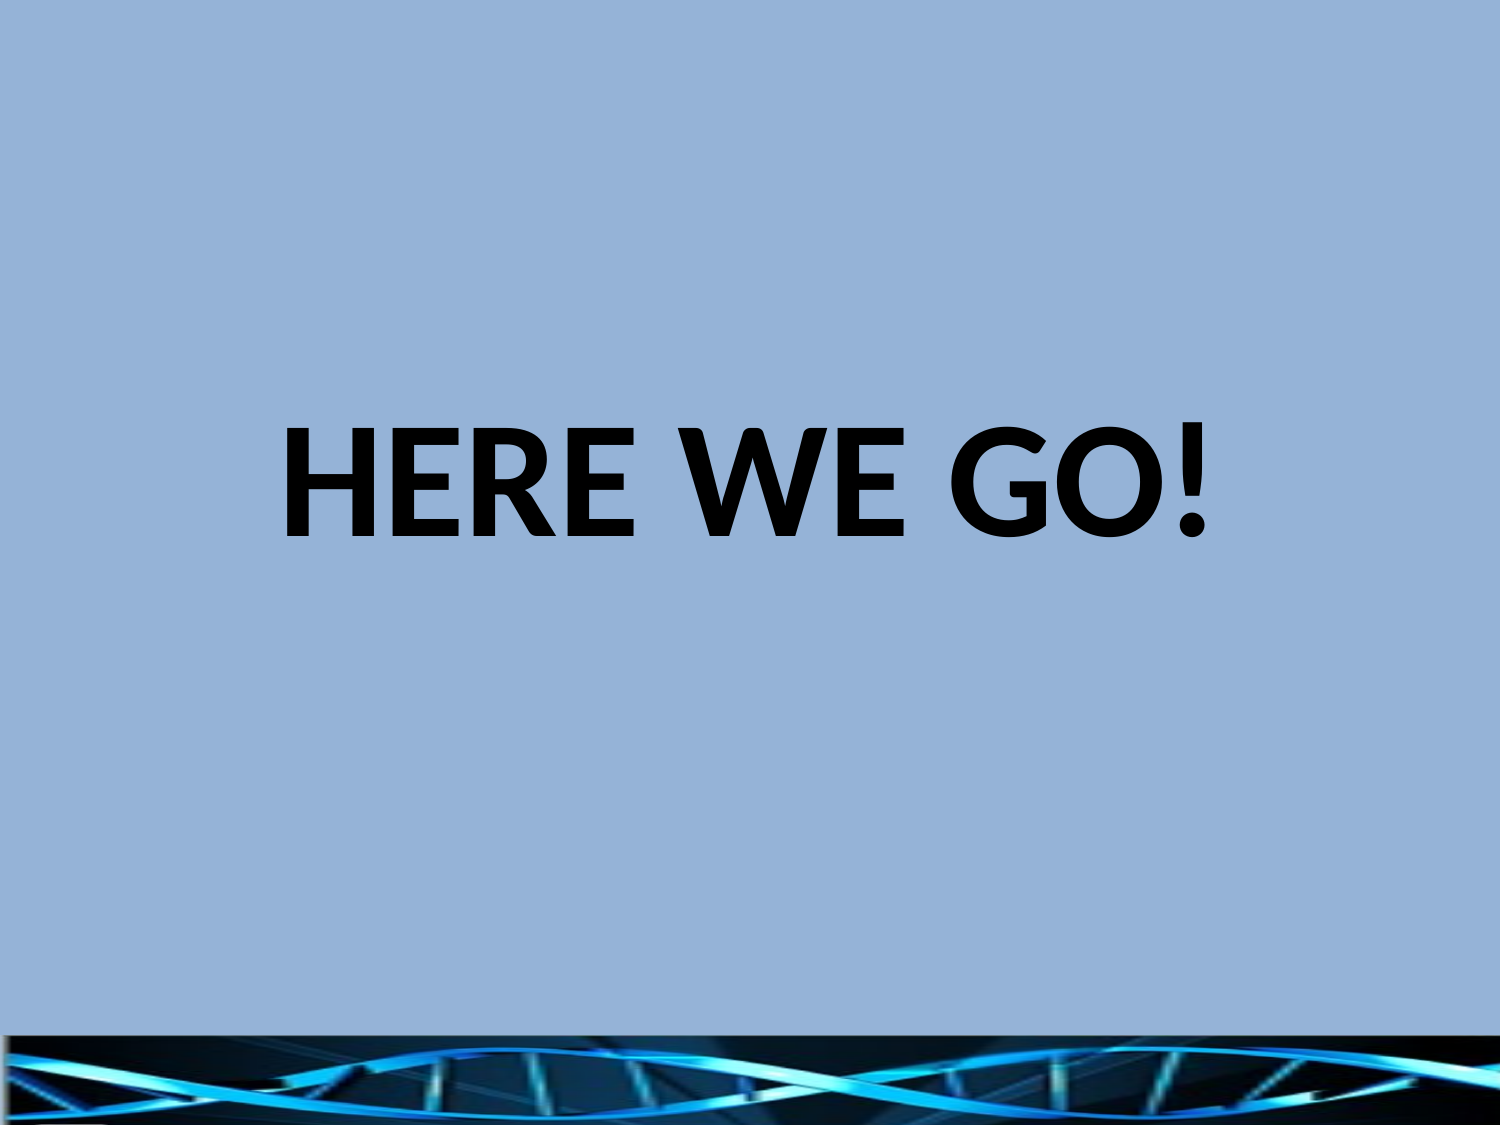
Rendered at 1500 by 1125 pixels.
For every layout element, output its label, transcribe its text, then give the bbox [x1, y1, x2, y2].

title HERE WE GO! [807, 349, 1388, 591]
picture [4, 323, 1500, 1125]
title HERE WE GO! [112, 349, 705, 591]
